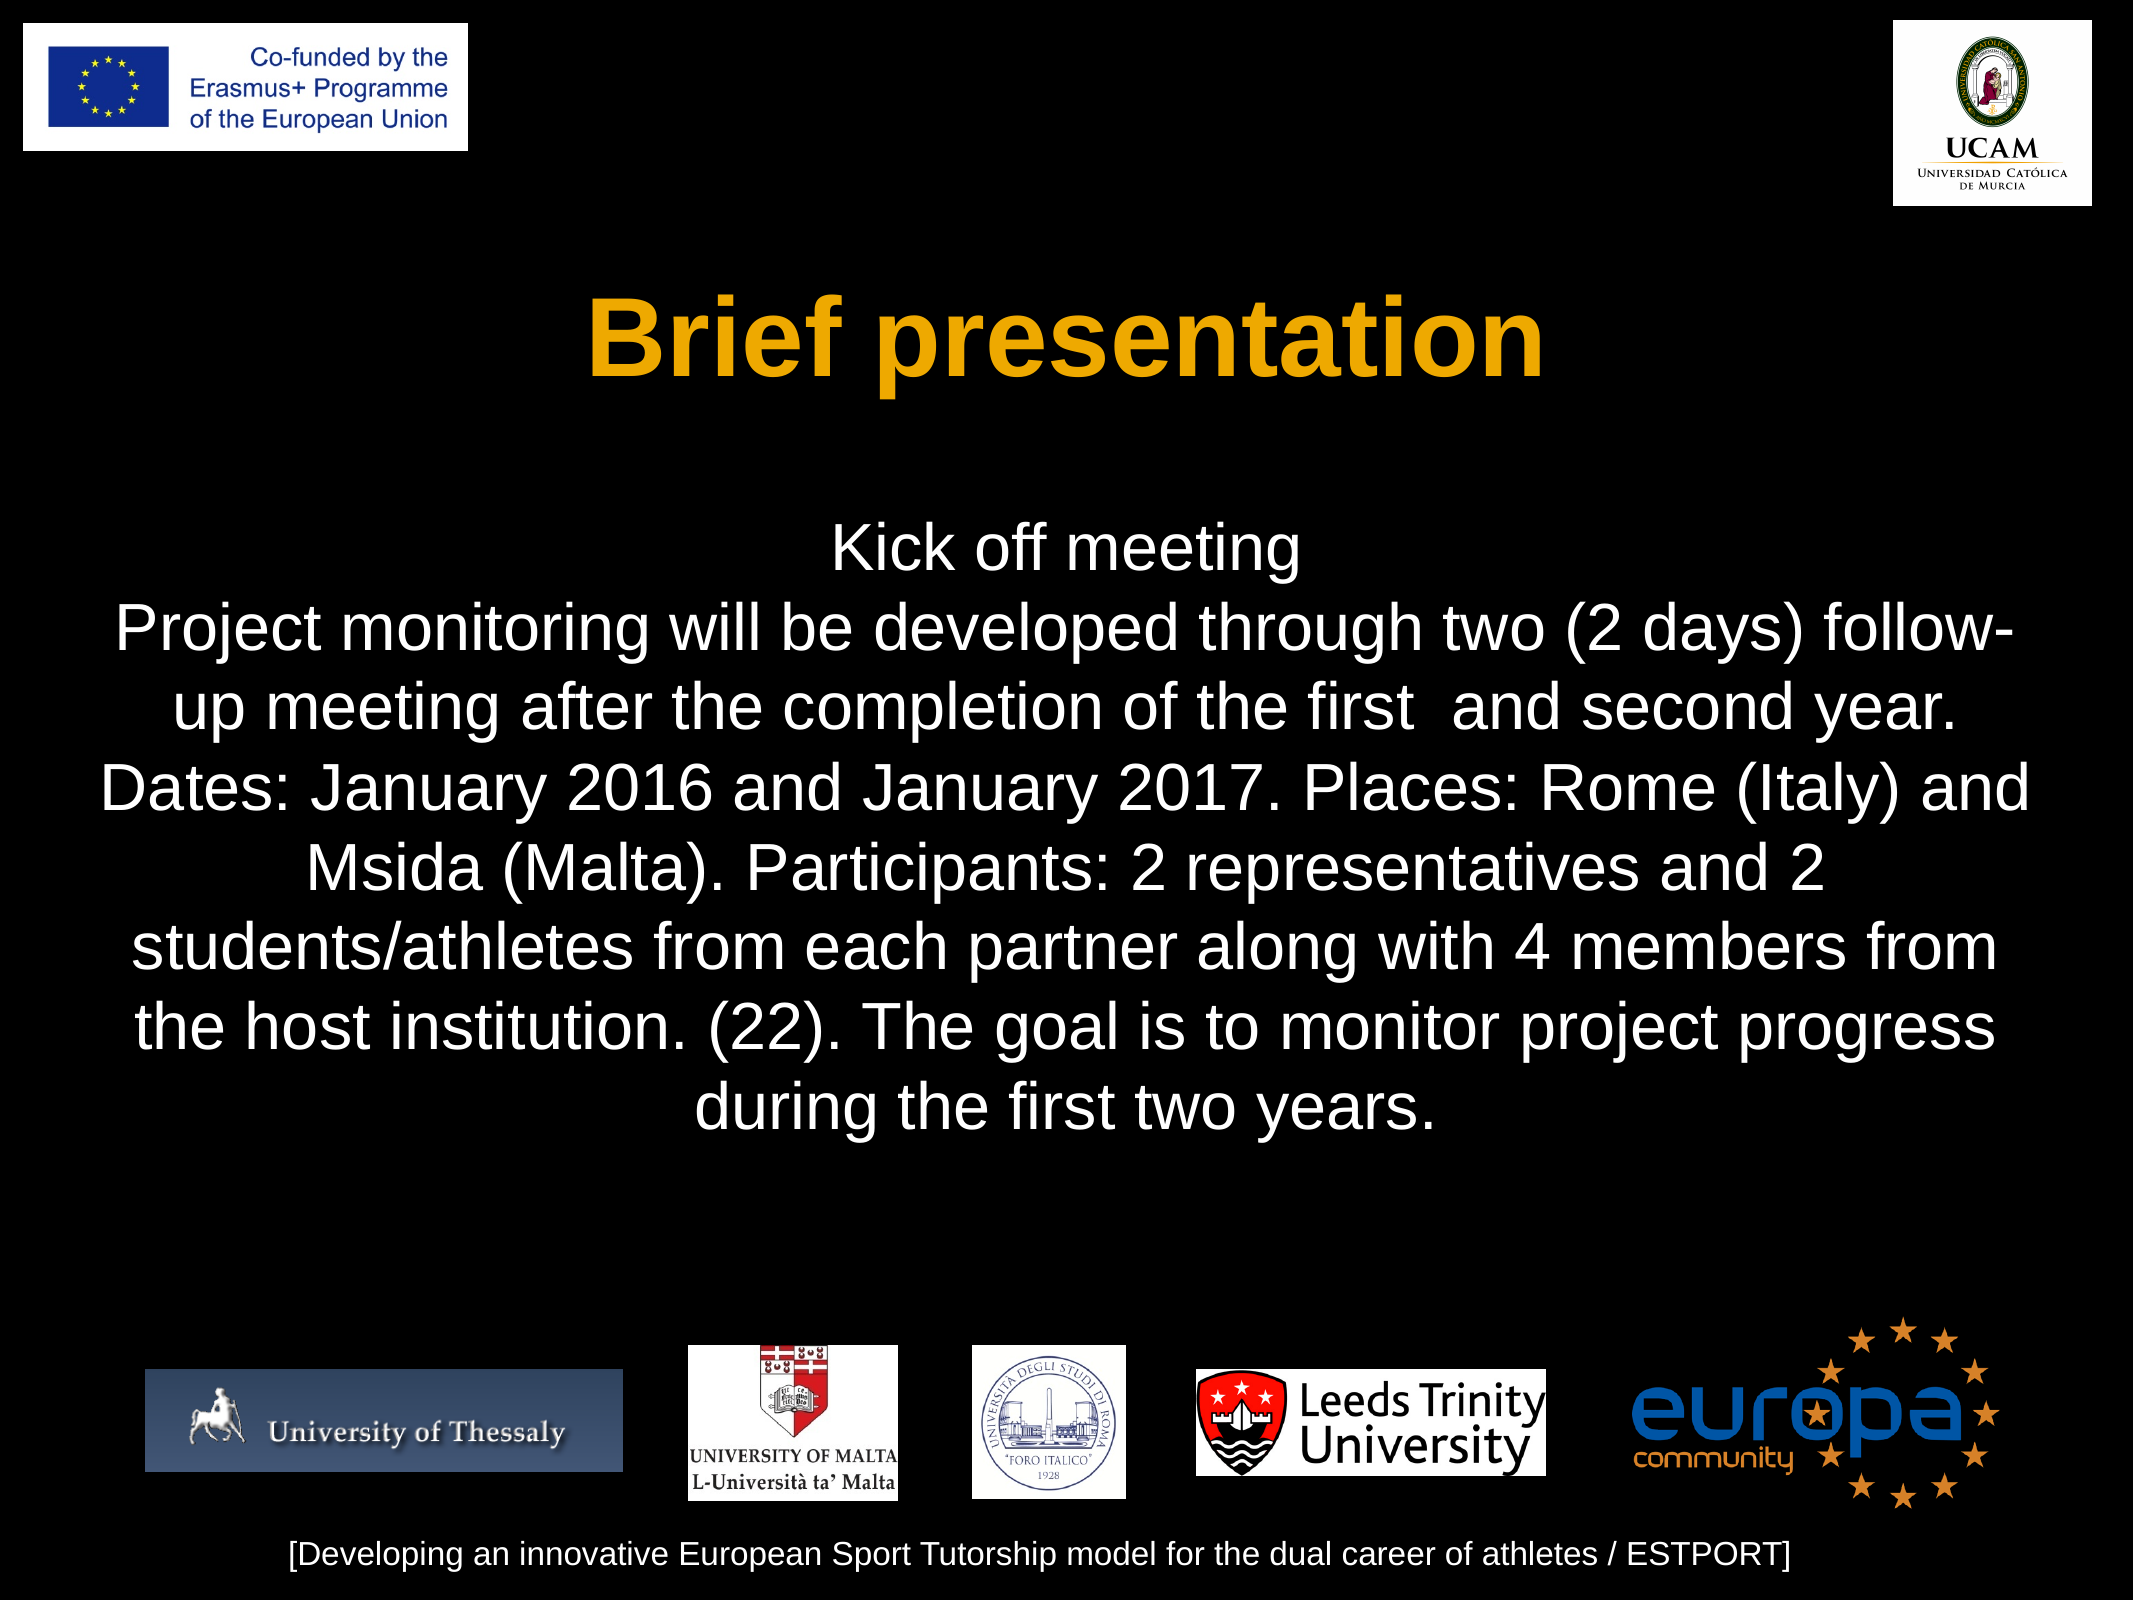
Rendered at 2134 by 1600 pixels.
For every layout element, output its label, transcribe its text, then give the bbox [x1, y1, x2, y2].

picture [1631, 1316, 2001, 1509]
text_box Kick off meeting Project monitoring will be developed through two (2 days) follow-up meeting after the completion of the first and second year. Dates: January 2016 and January 2017. Places: Rome (Italy) and Msida (Malta). Participants: 2 representatives and 2 students/athletes from each partner along with 4 members from the host institution. (22). The goal is to monitor project progress during the first two years. [74, 496, 2059, 1230]
picture [1893, 20, 2092, 207]
picture [1196, 1368, 1547, 1476]
text_box [Developing an innovative European Sport Tutorship model for the dual career of athletes / ESTPORT] [62, 1525, 2020, 1580]
picture [971, 1345, 1126, 1500]
picture [145, 1368, 623, 1473]
picture [688, 1345, 899, 1501]
picture [23, 23, 468, 151]
text_box Brief presentation [74, 257, 2059, 406]
